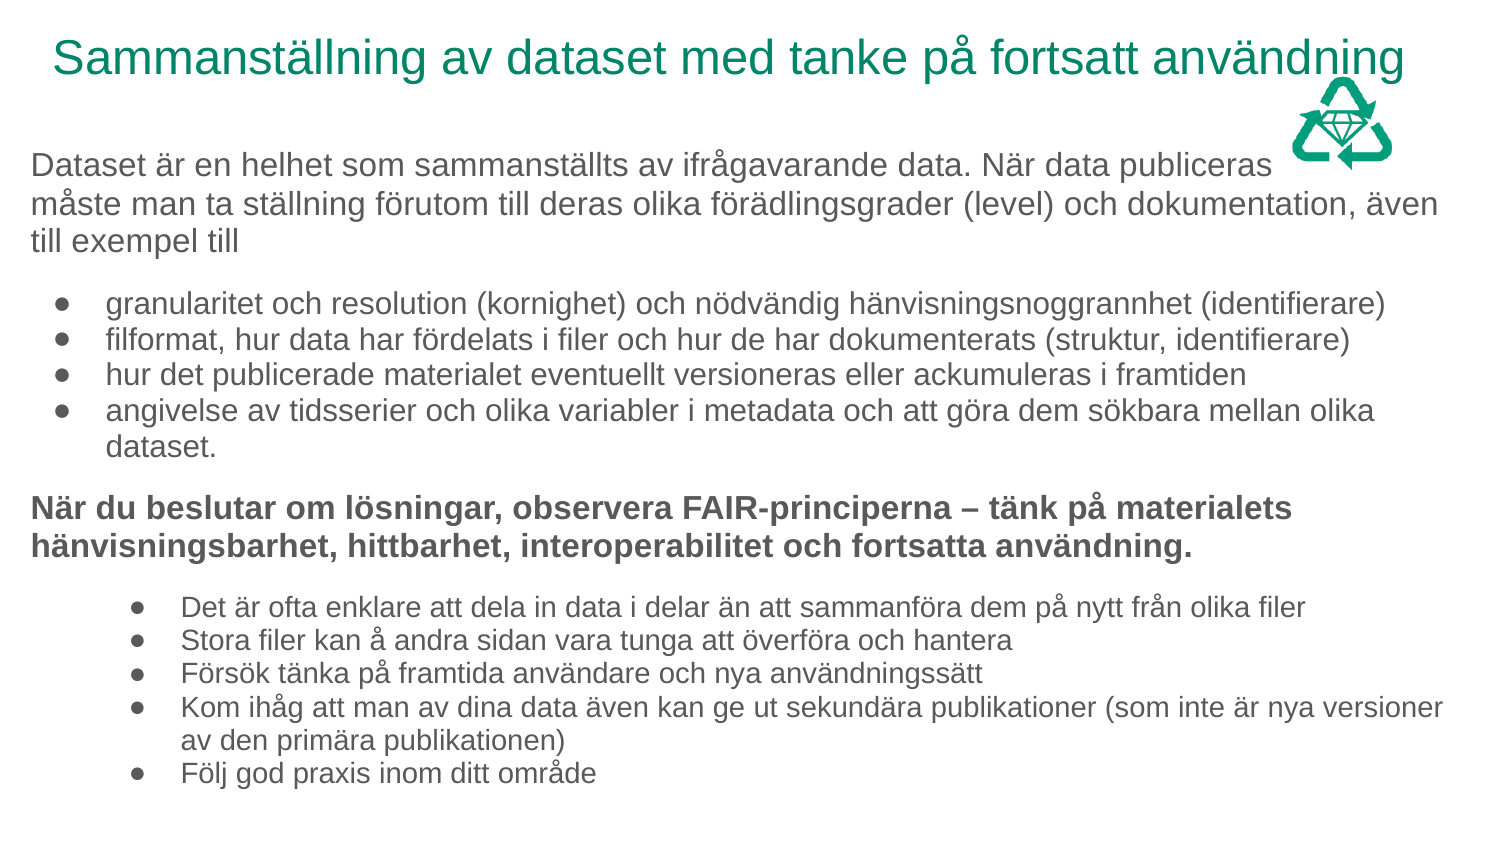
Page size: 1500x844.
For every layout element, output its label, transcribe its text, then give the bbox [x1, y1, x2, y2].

title Sammanställning av dataset med tanke på fortsatt användning [37, 10, 1436, 105]
list Dataset är en helhet som sammanställts av ifrågavarande data. När data publiceras måste man ta ställning förutom till deras olika förädlingsgrader (level) och dokumentation, även till exempel till granularitet och resolution (kornighet) och nödvändig hänvisningsnoggrannhet (identifierare) filformat, hur data har fördelats i filer och hur de har dokumenterats (struktur, identifierare) hur det publicerade materialet eventuellt versioneras eller ackumuleras i framtiden angivelse av tidsserier och olika variabler i metadata och att göra dem sökbara mellan olika dataset. När du beslutar om lösningar, observera FAIR-principerna – tänk på materialets hänvisningsbarhet, hittbarhet, interoperabilitet och fortsatta användning. Det är ofta enklare att dela in data i delar än att sammanföra dem på nytt från olika filer Stora filer kan å andra sidan vara tunga att överföra och hantera Försök tänka på framtida användare och nya användningssätt Kom ihåg att man av dina data även kan ge ut sekundära publikationer (som inte är nya versioner av den primära publikationen) Följ god praxis inom ditt område [15, 131, 1485, 761]
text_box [1283, 68, 1401, 178]
